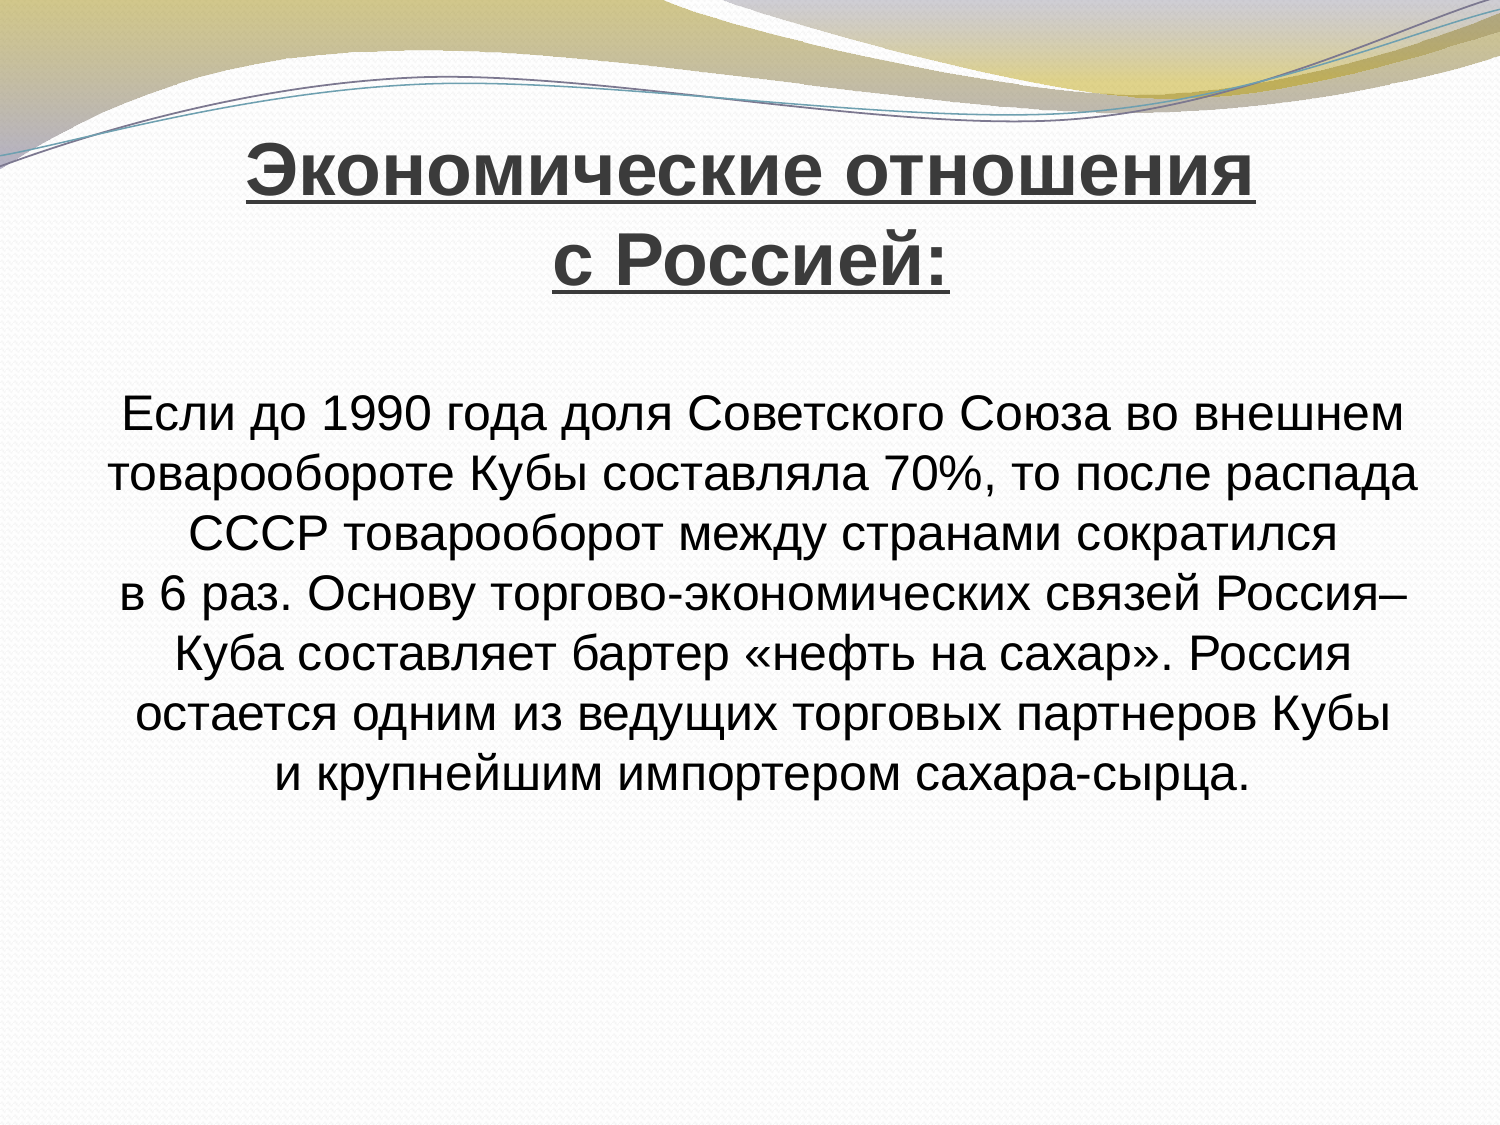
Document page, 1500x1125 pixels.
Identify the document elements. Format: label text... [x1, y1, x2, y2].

list Если до 1990 года доля Советского Союза во внешнем товарообороте Кубы составляла 70%, то после распада СССР товарооборот между странами сократился в 6 раз. Основу торгово-экономических связей Россия–Куба составляет бартер «нефть на сахар». Россия остается одним из ведущих торговых партнеров Кубы и крупнейшим импортером сахара-сырца. [88, 373, 1439, 997]
title Экономические отношения с Россией: [64, 66, 1437, 301]
